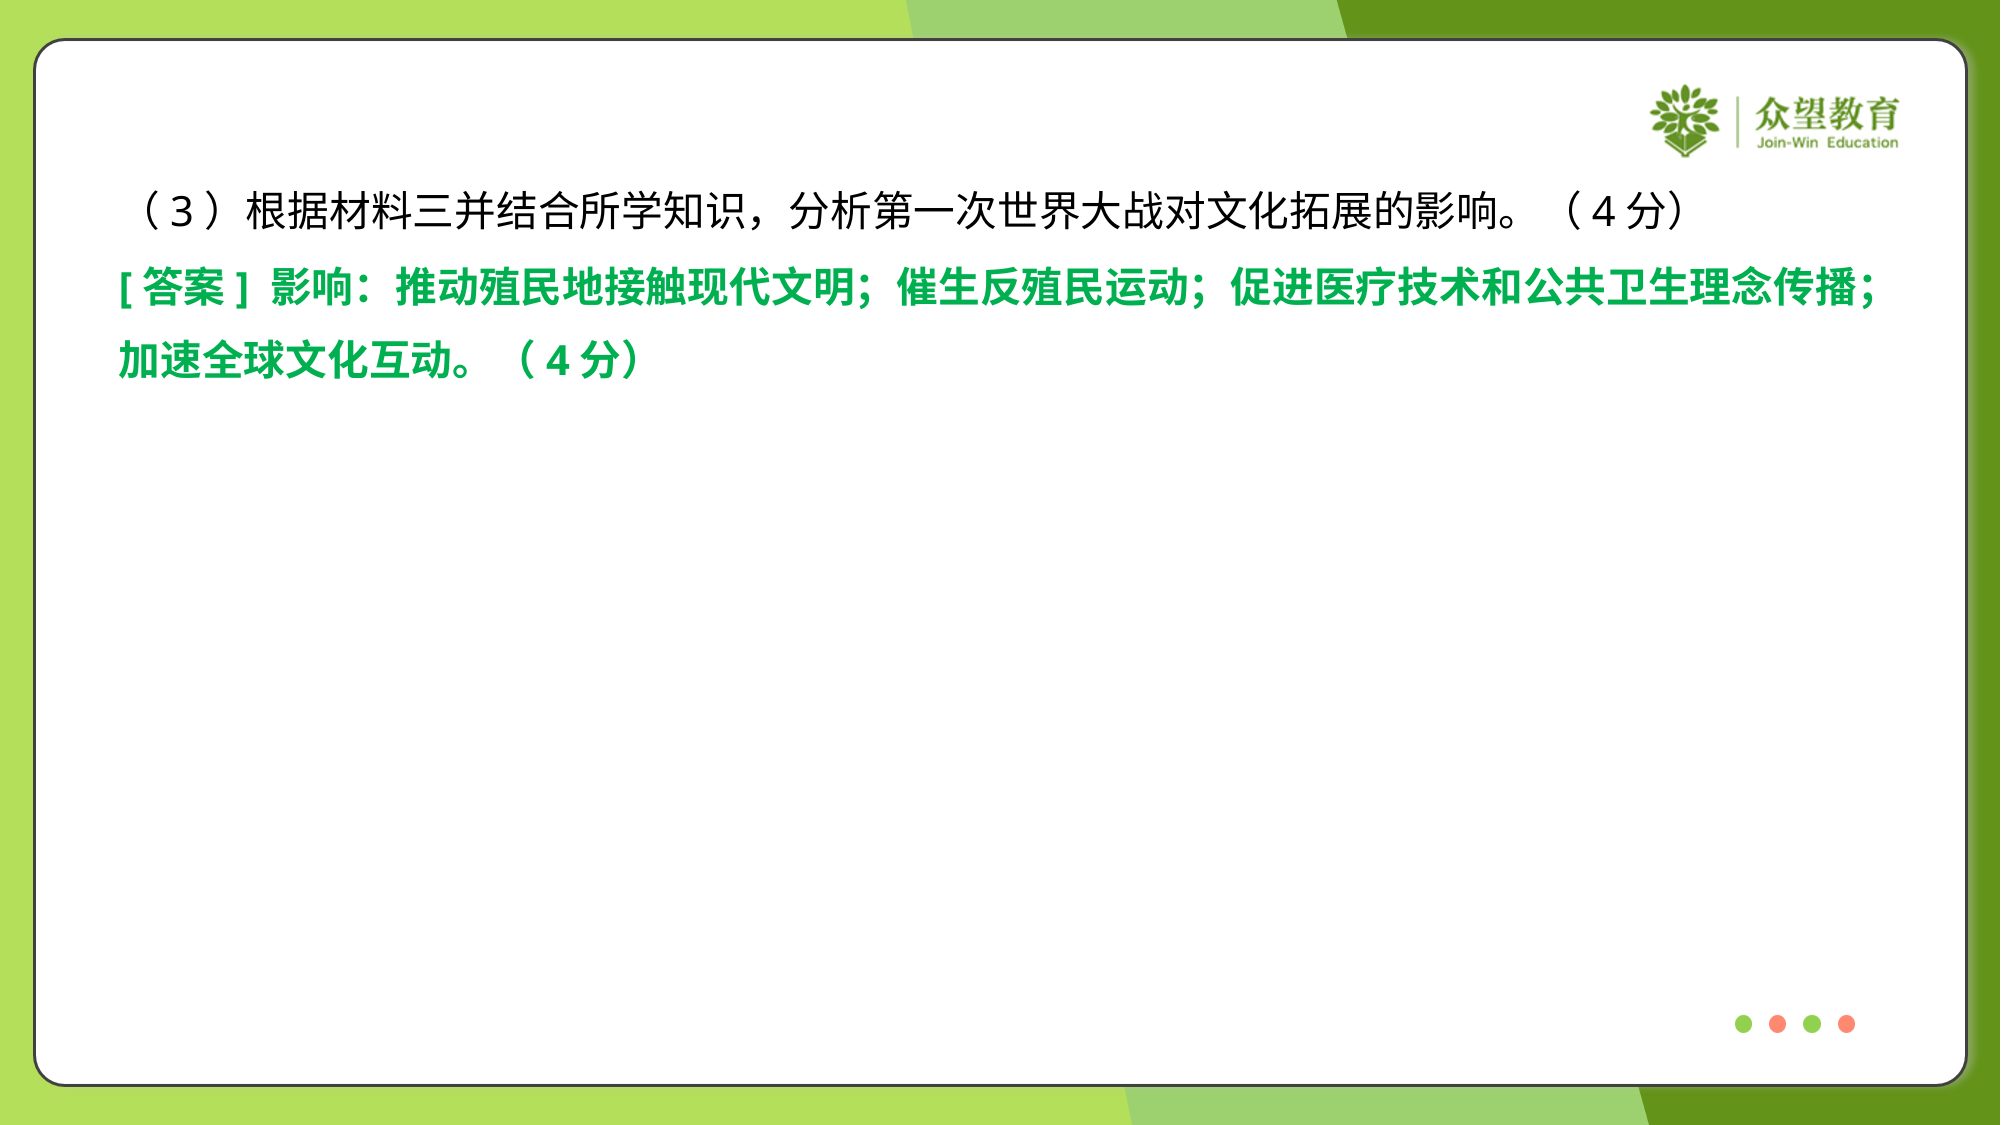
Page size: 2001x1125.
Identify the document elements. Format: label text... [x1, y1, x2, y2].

text_box [答案] 影响：推动殖民地接触现代文明；催生反殖民运动；促进医疗技术和公共卫生理念传播； 加速全球文化互动。（4分） [118, 235, 1883, 376]
picture [0, 0, 2000, 1125]
text_box （3）根据材料三并结合所学知识，分析第一次世界大战对文化拓展的影响。（4分） [118, 159, 1883, 227]
